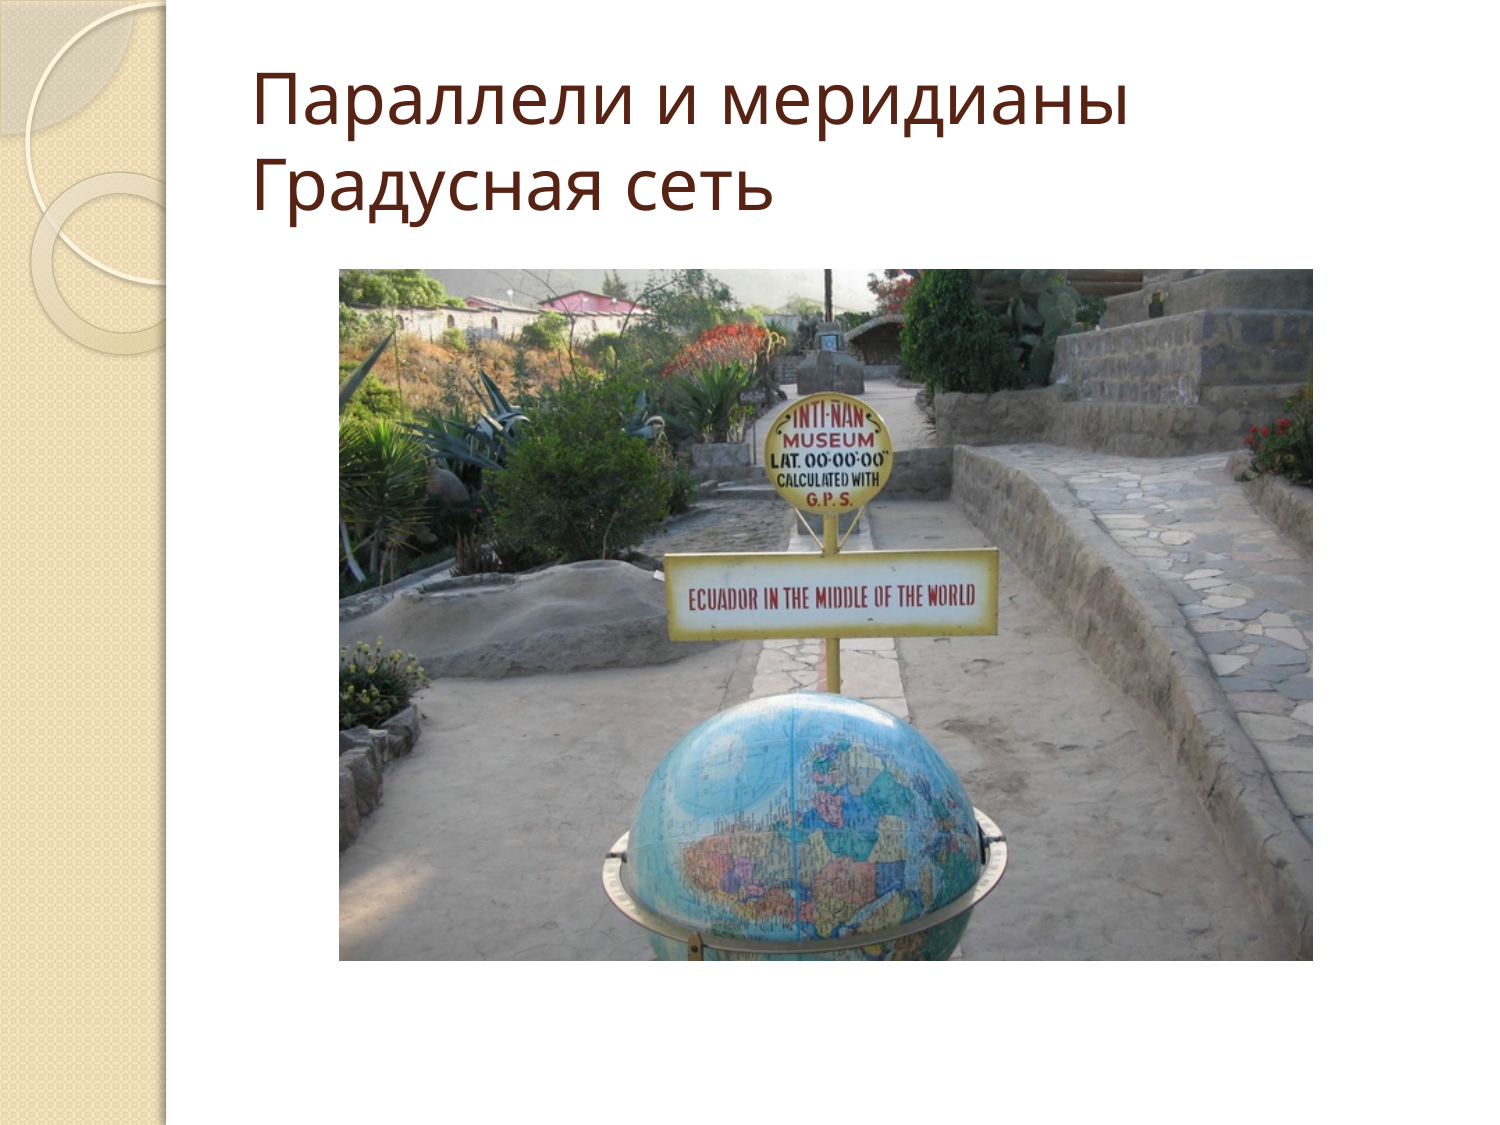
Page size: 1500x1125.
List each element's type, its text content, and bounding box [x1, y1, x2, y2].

title Параллели и меридианы Градусная сеть [235, 45, 1466, 233]
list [339, 269, 1313, 962]
